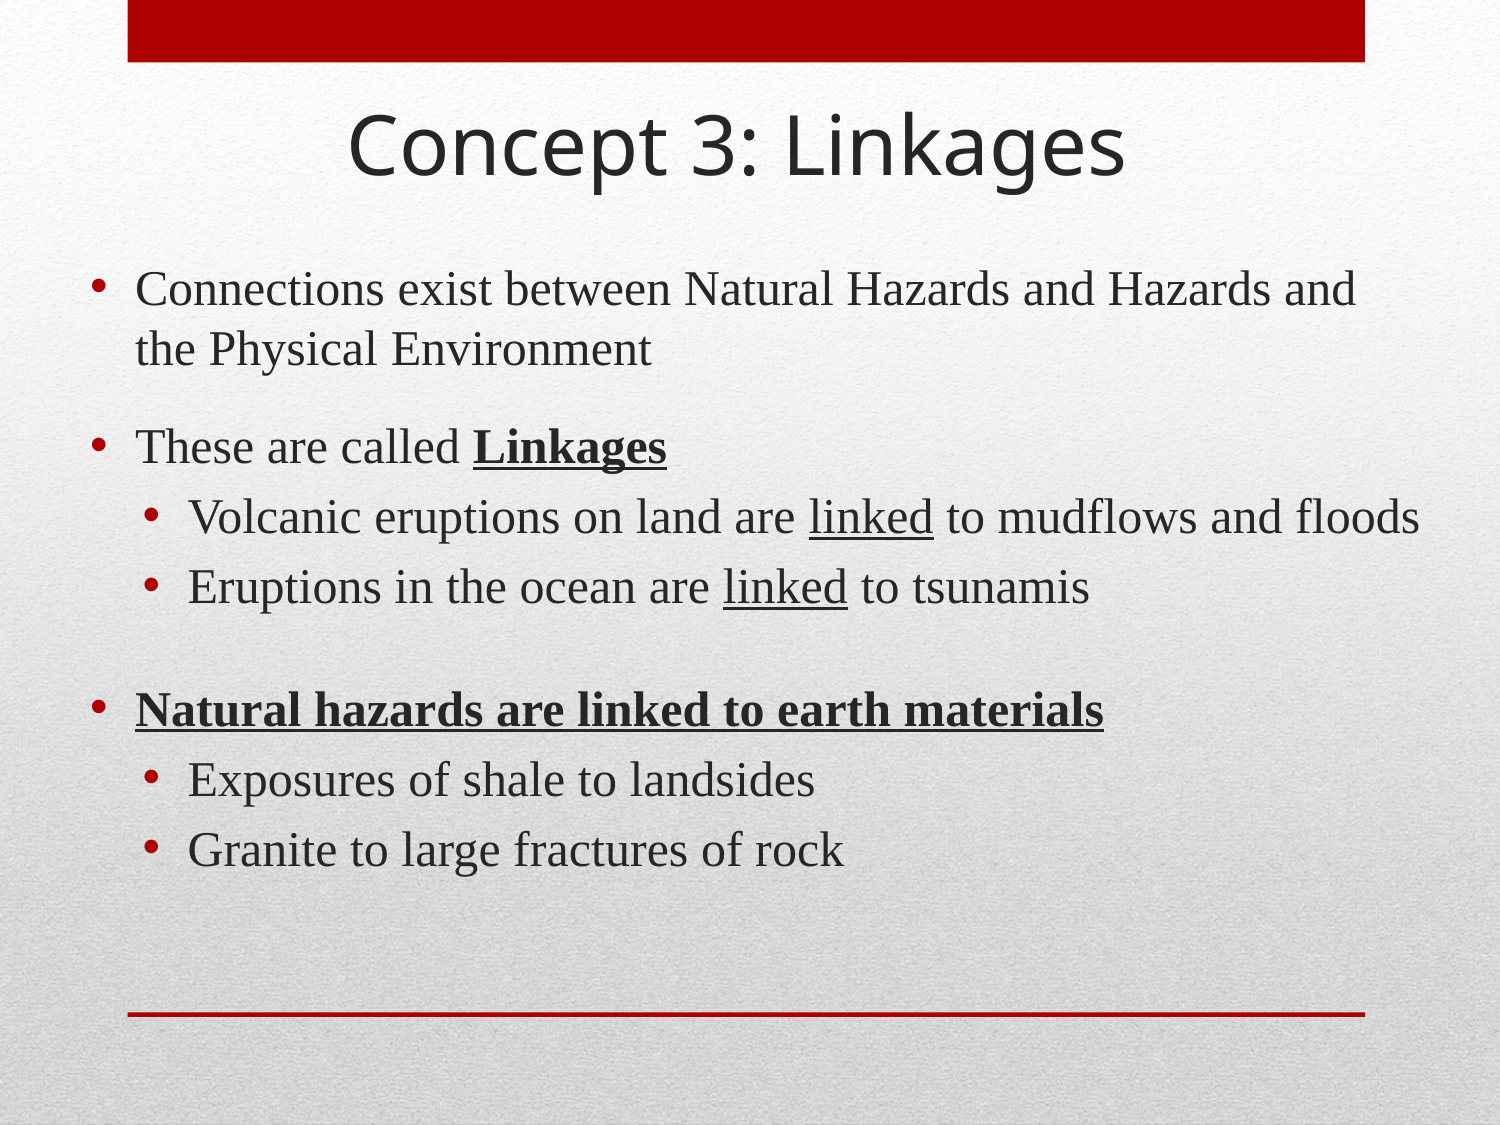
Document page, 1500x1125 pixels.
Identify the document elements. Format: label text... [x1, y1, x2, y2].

list Connections exist between Natural Hazards and Hazards and the Physical Environment These are called Linkages Volcanic eruptions on land are linked to mudflows and floods Eruptions in the ocean are linked to tsunamis Natural hazards are linked to earth materials Exposures of shale to landsides Granite to large fractures of rock [75, 162, 1438, 1050]
text_box Concept 3: Linkages [50, 0, 1425, 200]
